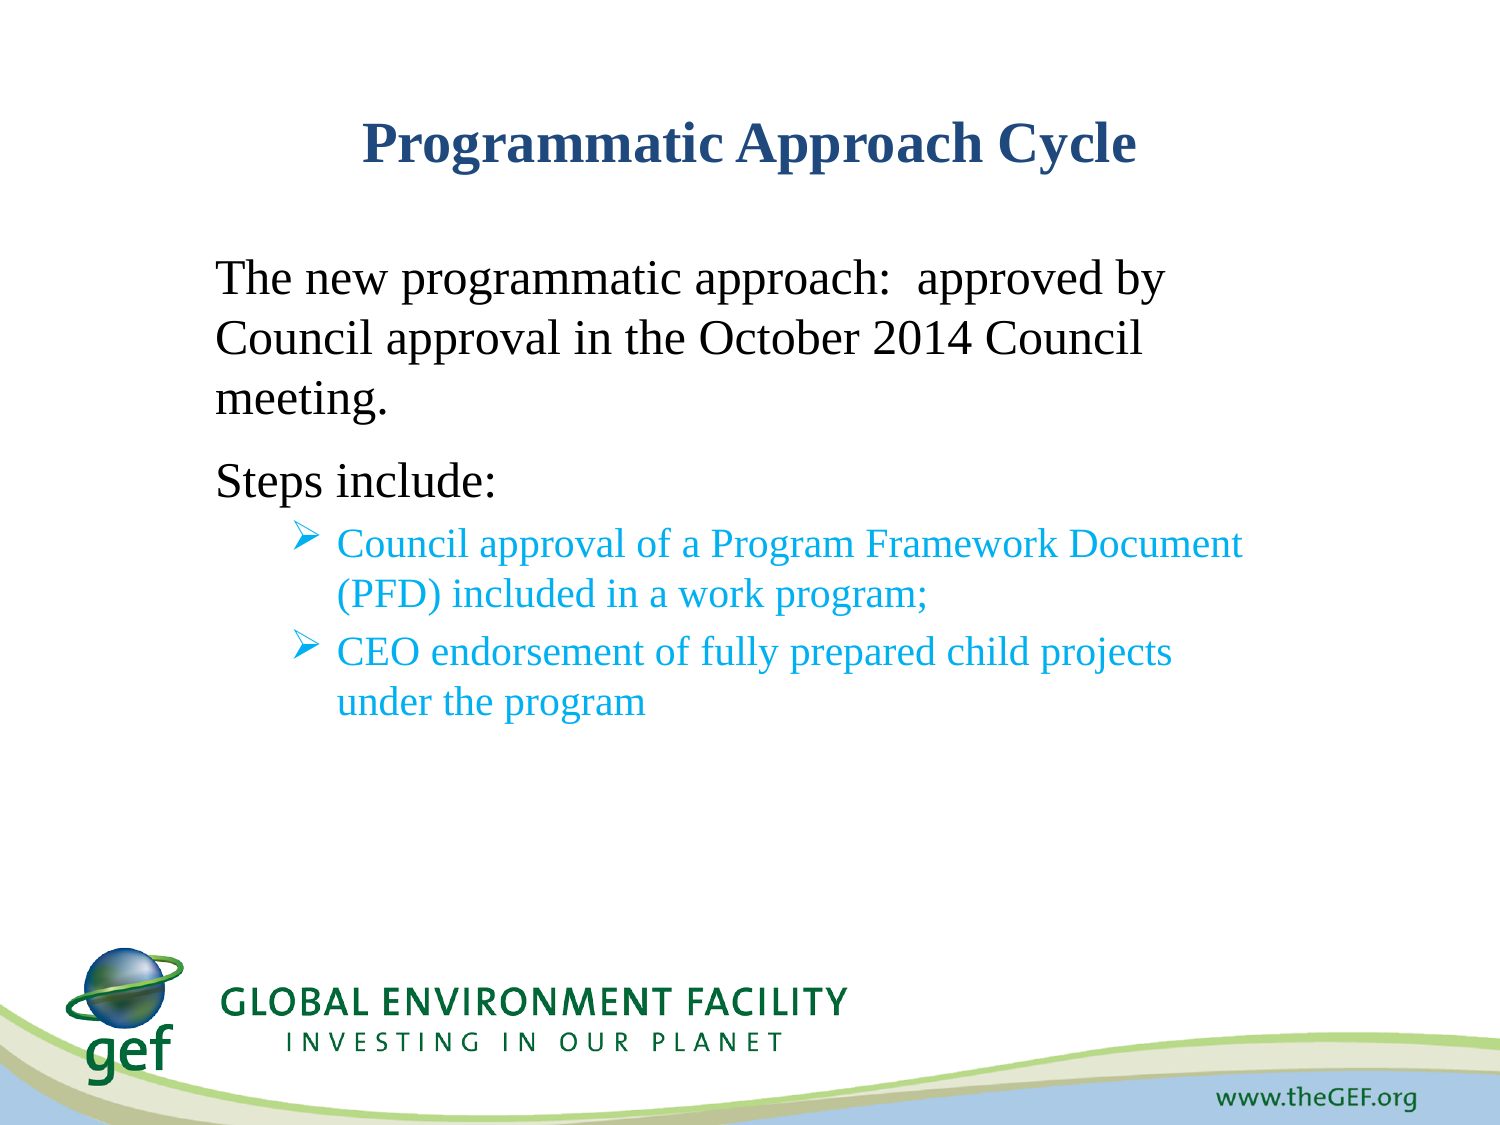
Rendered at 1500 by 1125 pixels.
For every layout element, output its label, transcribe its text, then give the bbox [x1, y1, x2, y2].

title Programmatic Approach Cycle [74, 44, 1426, 233]
picture [0, 920, 1500, 1125]
list The new programmatic approach: approved by Council approval in the October 2014 Council meeting. Steps include: Council approval of a Program Framework Document (PFD) included in a work program; CEO endorsement of fully prepared child projects under the program [199, 237, 1276, 913]
